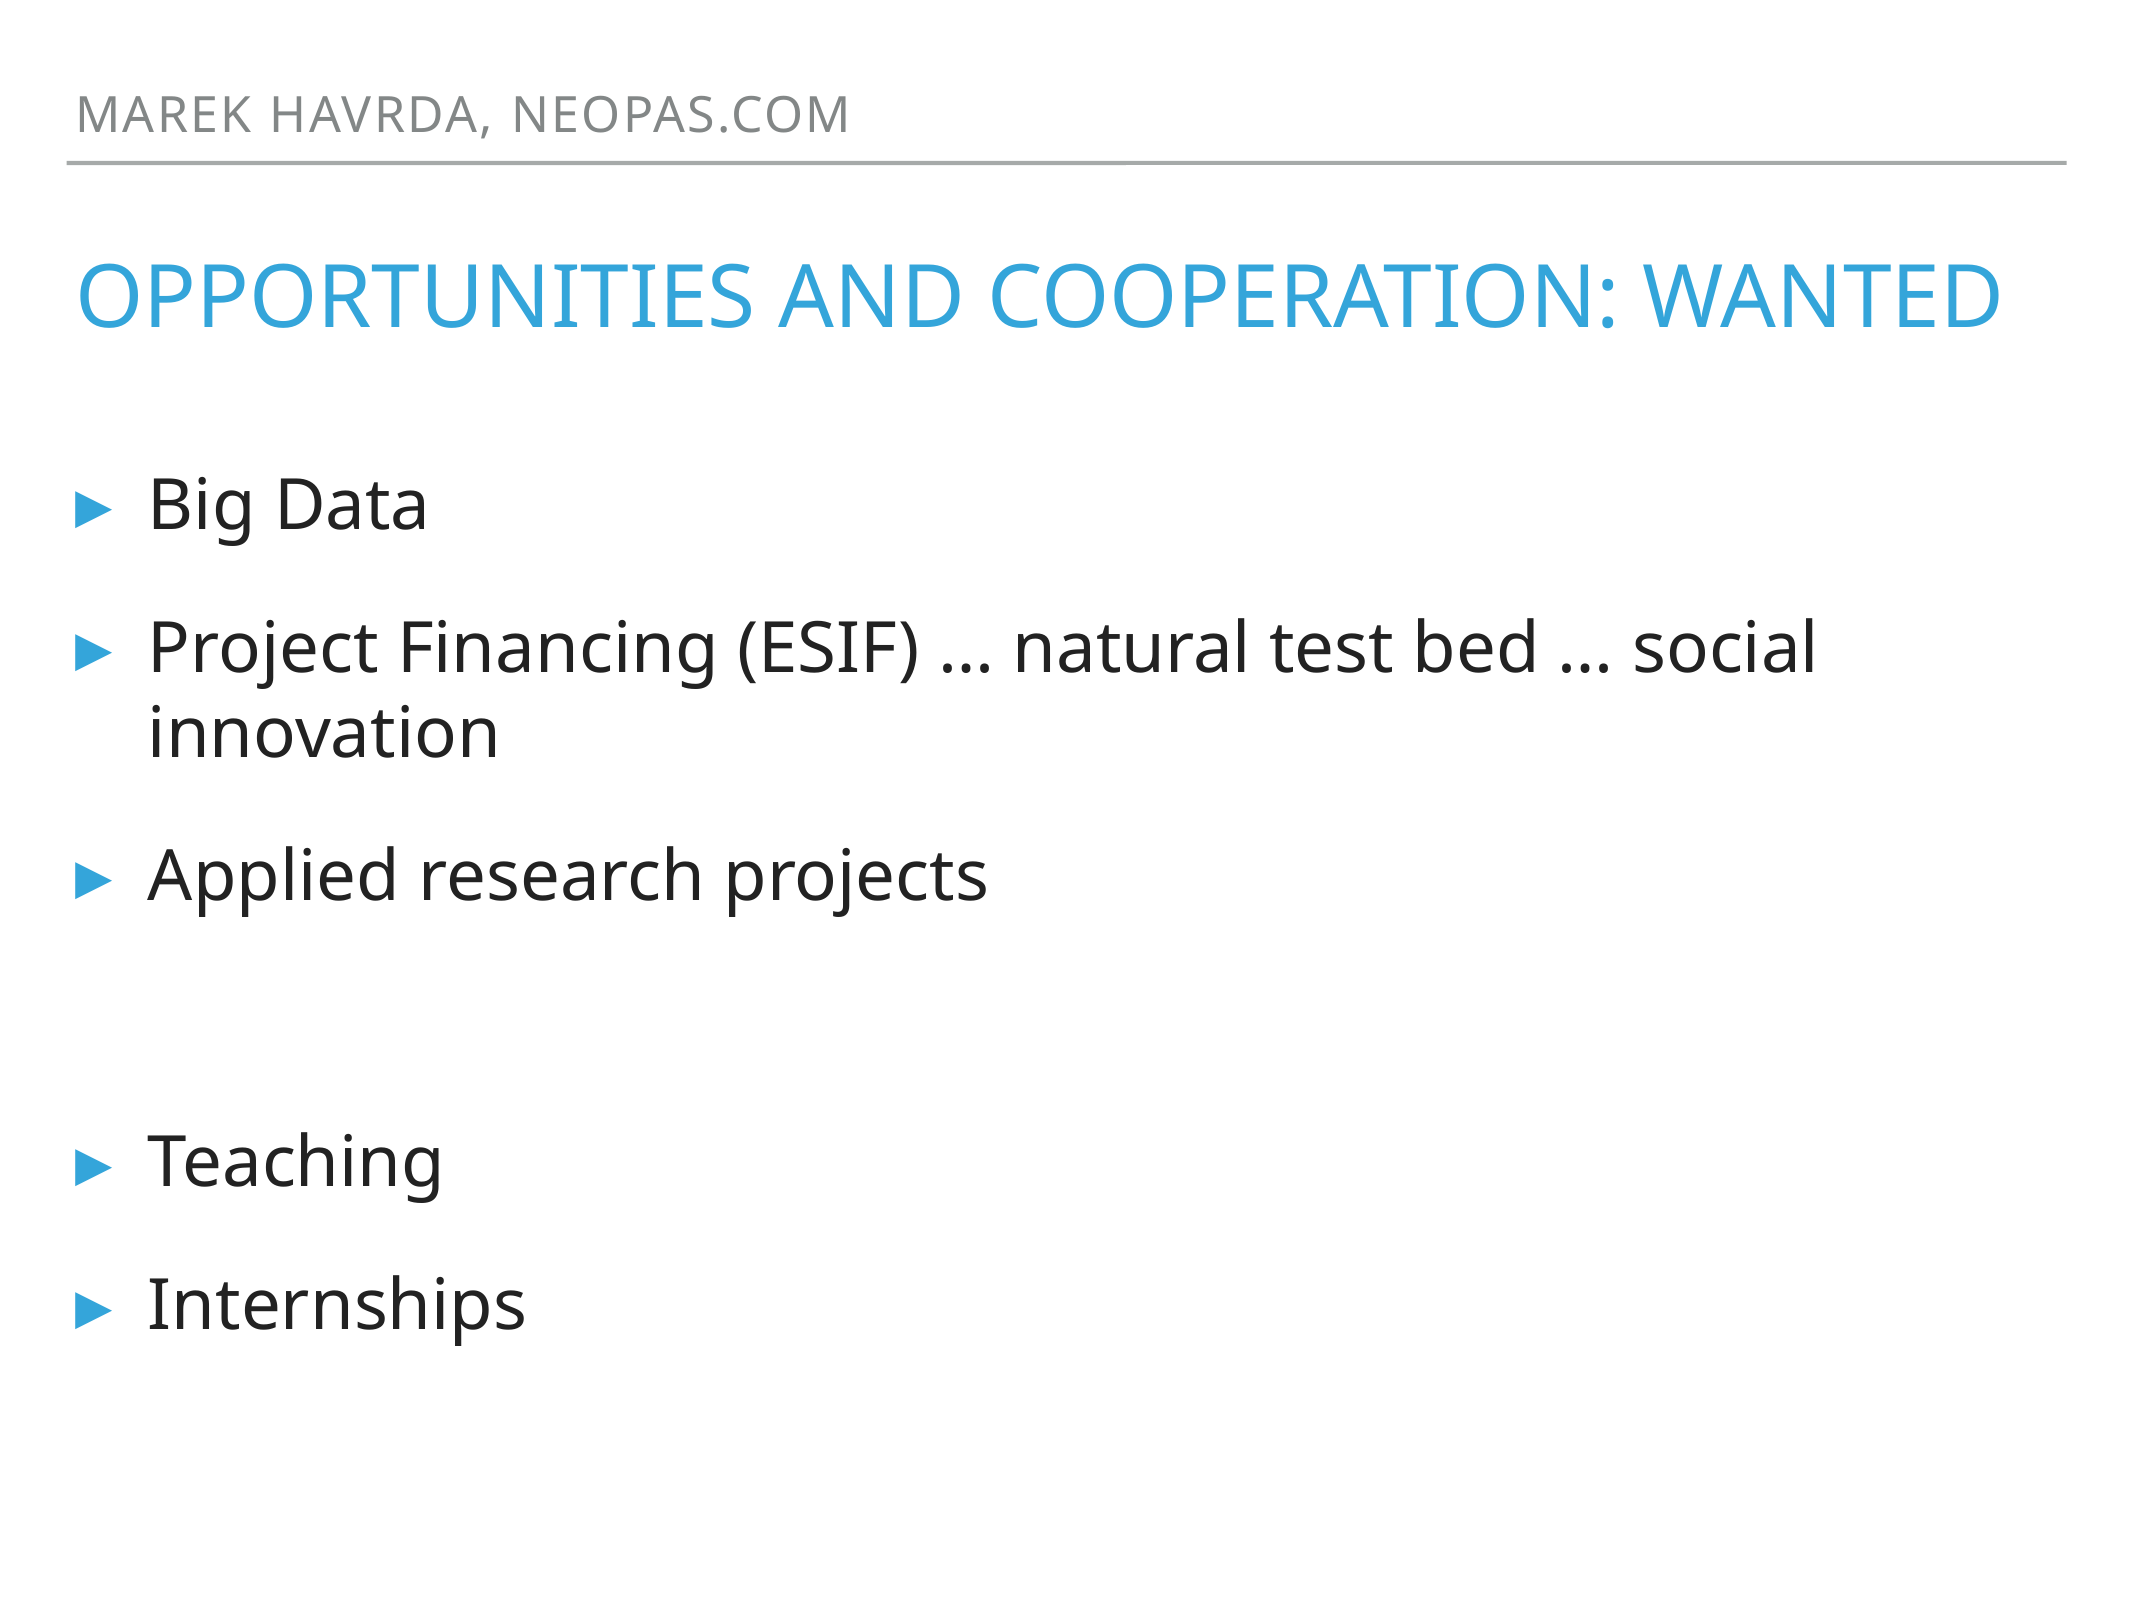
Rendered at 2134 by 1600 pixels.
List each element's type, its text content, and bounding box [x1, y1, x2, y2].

list Marek havrda, neopas.com [66, 84, 1901, 151]
list Big Data Project Financing (ESIF) … natural test bed … social innovation Applied research projects Teaching Internships [66, 449, 2068, 1453]
title Opportunities and Cooperation: wanted [66, 251, 2068, 372]
